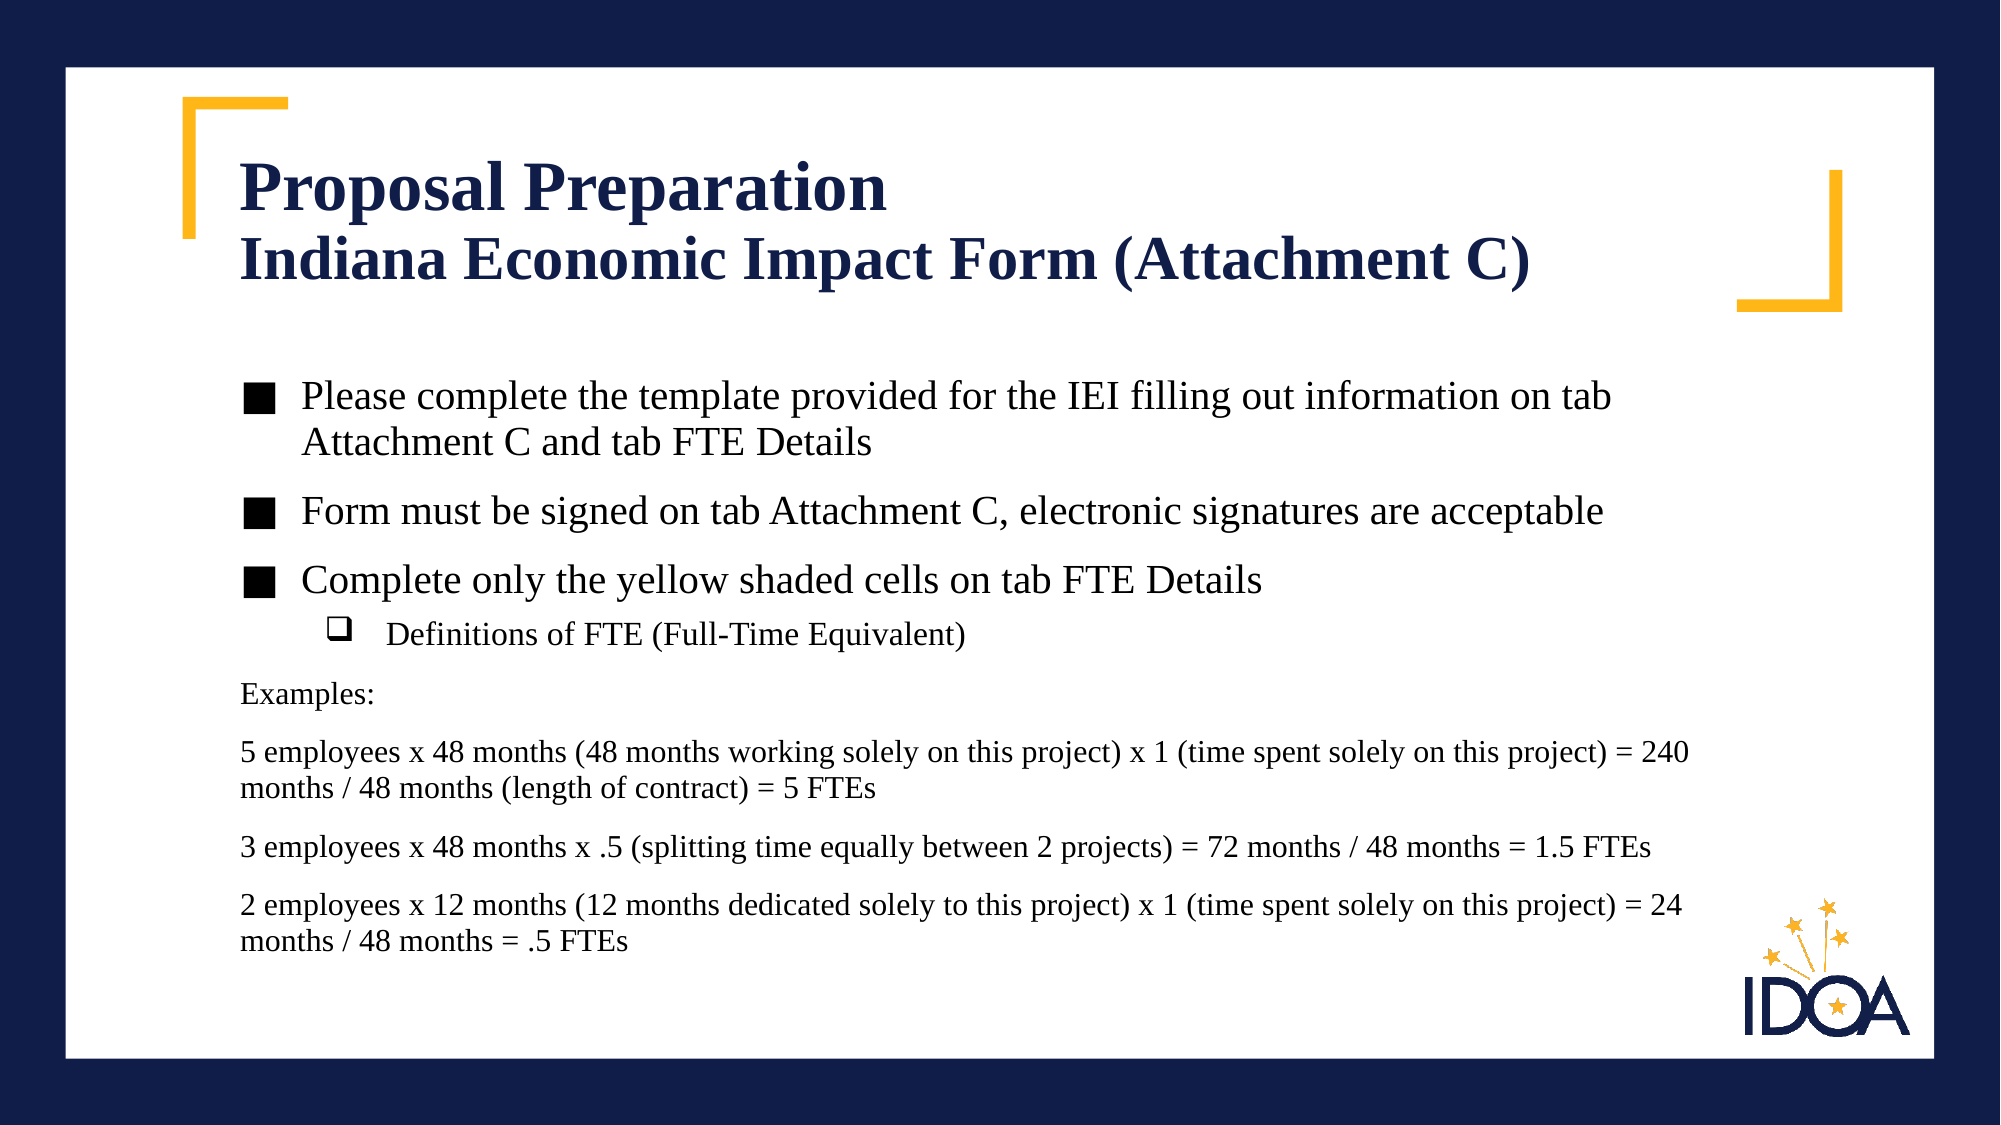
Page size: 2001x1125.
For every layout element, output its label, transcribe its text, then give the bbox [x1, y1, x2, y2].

title Proposal Preparation Indiana Economic Impact Form (Attachment C) [225, 142, 1800, 279]
picture [1702, 857, 1959, 1114]
list Please complete the template provided for the IEI filling out information on tab Attachment C and tab FTE Details Form must be signed on tab Attachment C, electronic signatures are acceptable Complete only the yellow shaded cells on tab FTE Details Definitions of FTE (Full-Time Equivalent) Examples: 5 employees x 48 months (48 months working solely on this project) x 1 (time spent solely on this project) = 240 months / 48 months (length of contract) = 5 FTEs 3 employees x 48 months x .5 (splitting time equally between 2 projects) = 72 months / 48 months = 1.5 FTEs 2 employees x 12 months (12 months dedicated solely to this project) x 1 (time spent solely on this project) = 24 months / 48 months = .5 FTEs [225, 364, 1800, 972]
